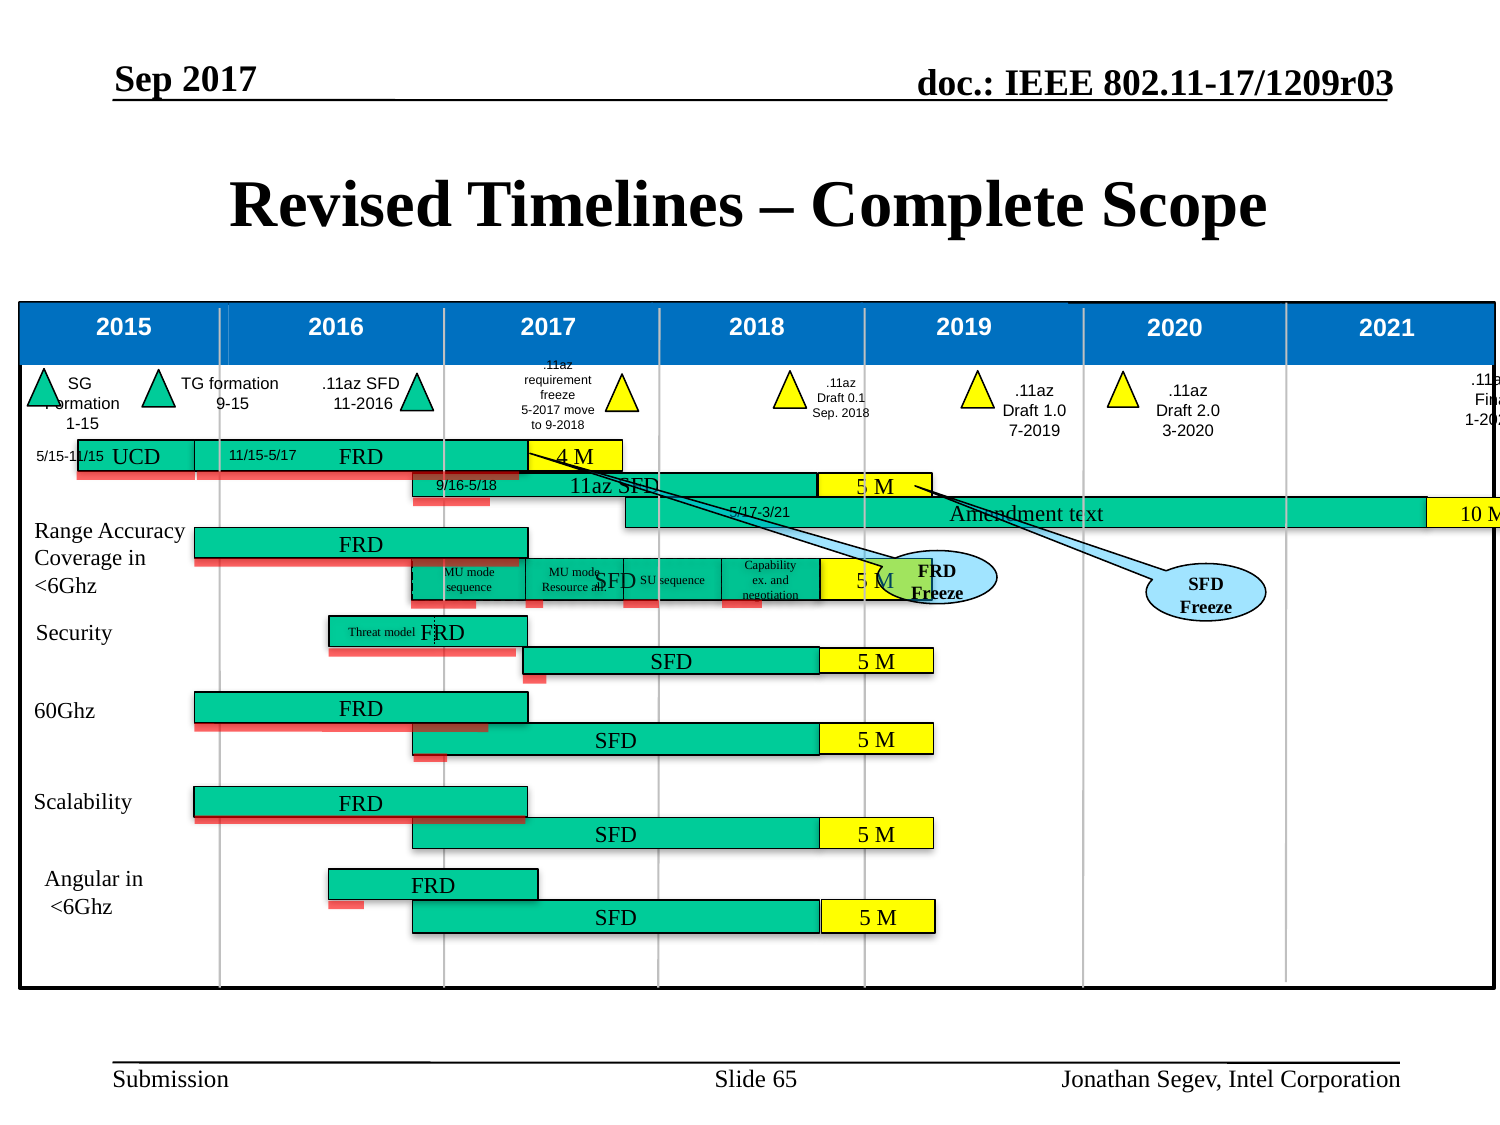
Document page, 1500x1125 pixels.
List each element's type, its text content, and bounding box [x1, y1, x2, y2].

slide_number Slide 65 [712, 1061, 800, 1123]
footer Jonathan Segev, Intel Corporation [878, 1061, 1402, 1093]
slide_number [114, 54, 423, 100]
title Revised Timelines – Complete Scope [112, 112, 1388, 288]
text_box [11, 302, 1500, 988]
